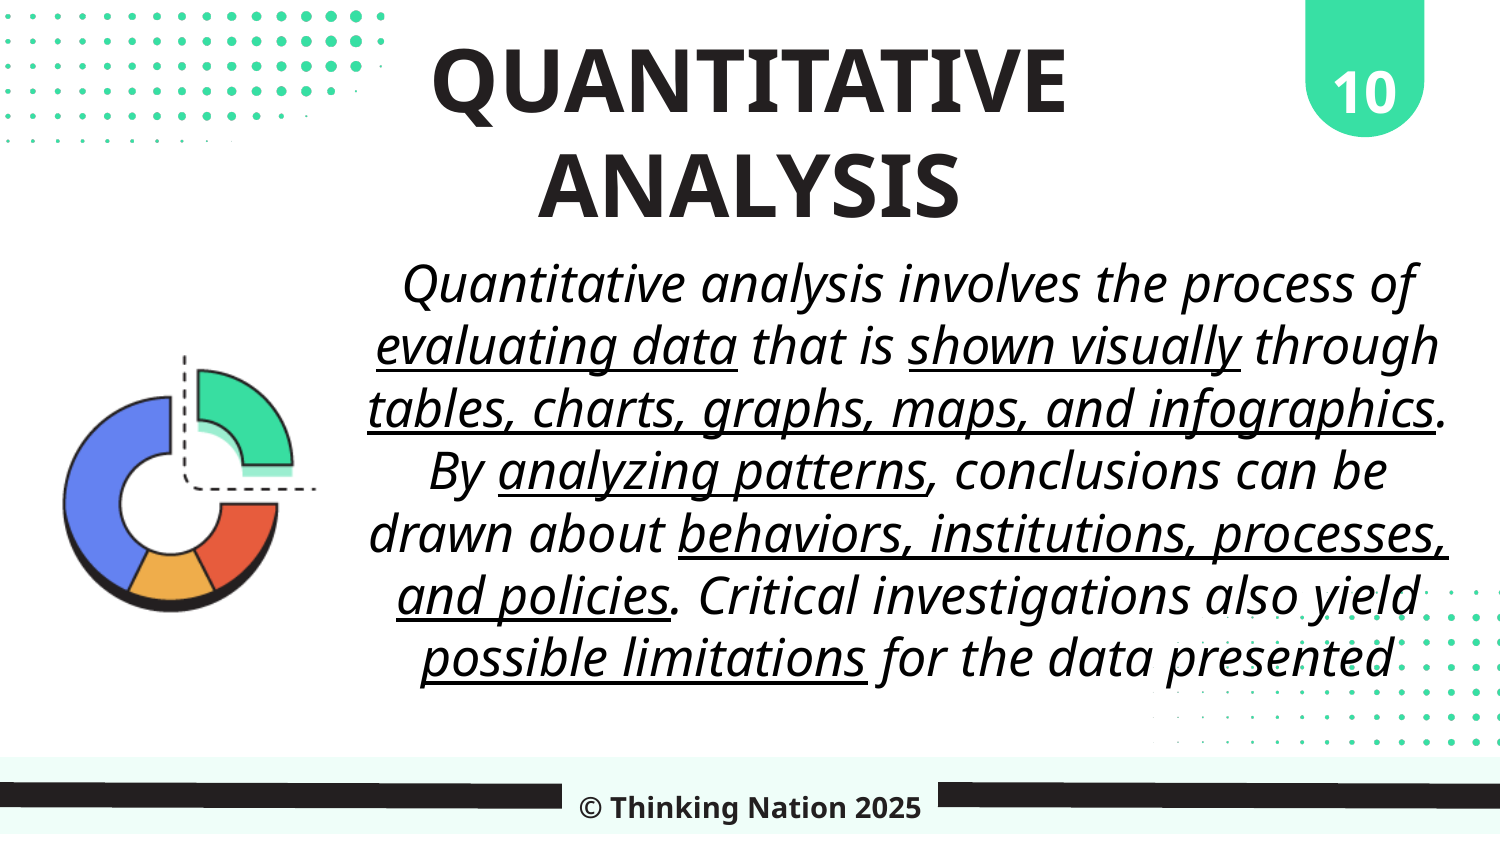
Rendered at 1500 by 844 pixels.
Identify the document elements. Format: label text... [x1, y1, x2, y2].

picture [19, 313, 361, 655]
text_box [0, 756, 1500, 835]
text_box QUANTITATIVE ANALYSIS [209, 24, 1291, 235]
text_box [1300, 0, 1430, 138]
text_box Quantitative analysis involves the process of evaluating data that is shown visually through tables, charts, graphs, maps, and infographics. By analyzing patterns, conclusions can be drawn about behaviors, institutions, processes, and policies. Critical investigations also yield possible limitations for the data presented [359, 249, 1458, 688]
text_box [1128, 590, 1500, 755]
text_box [0, 0, 385, 144]
